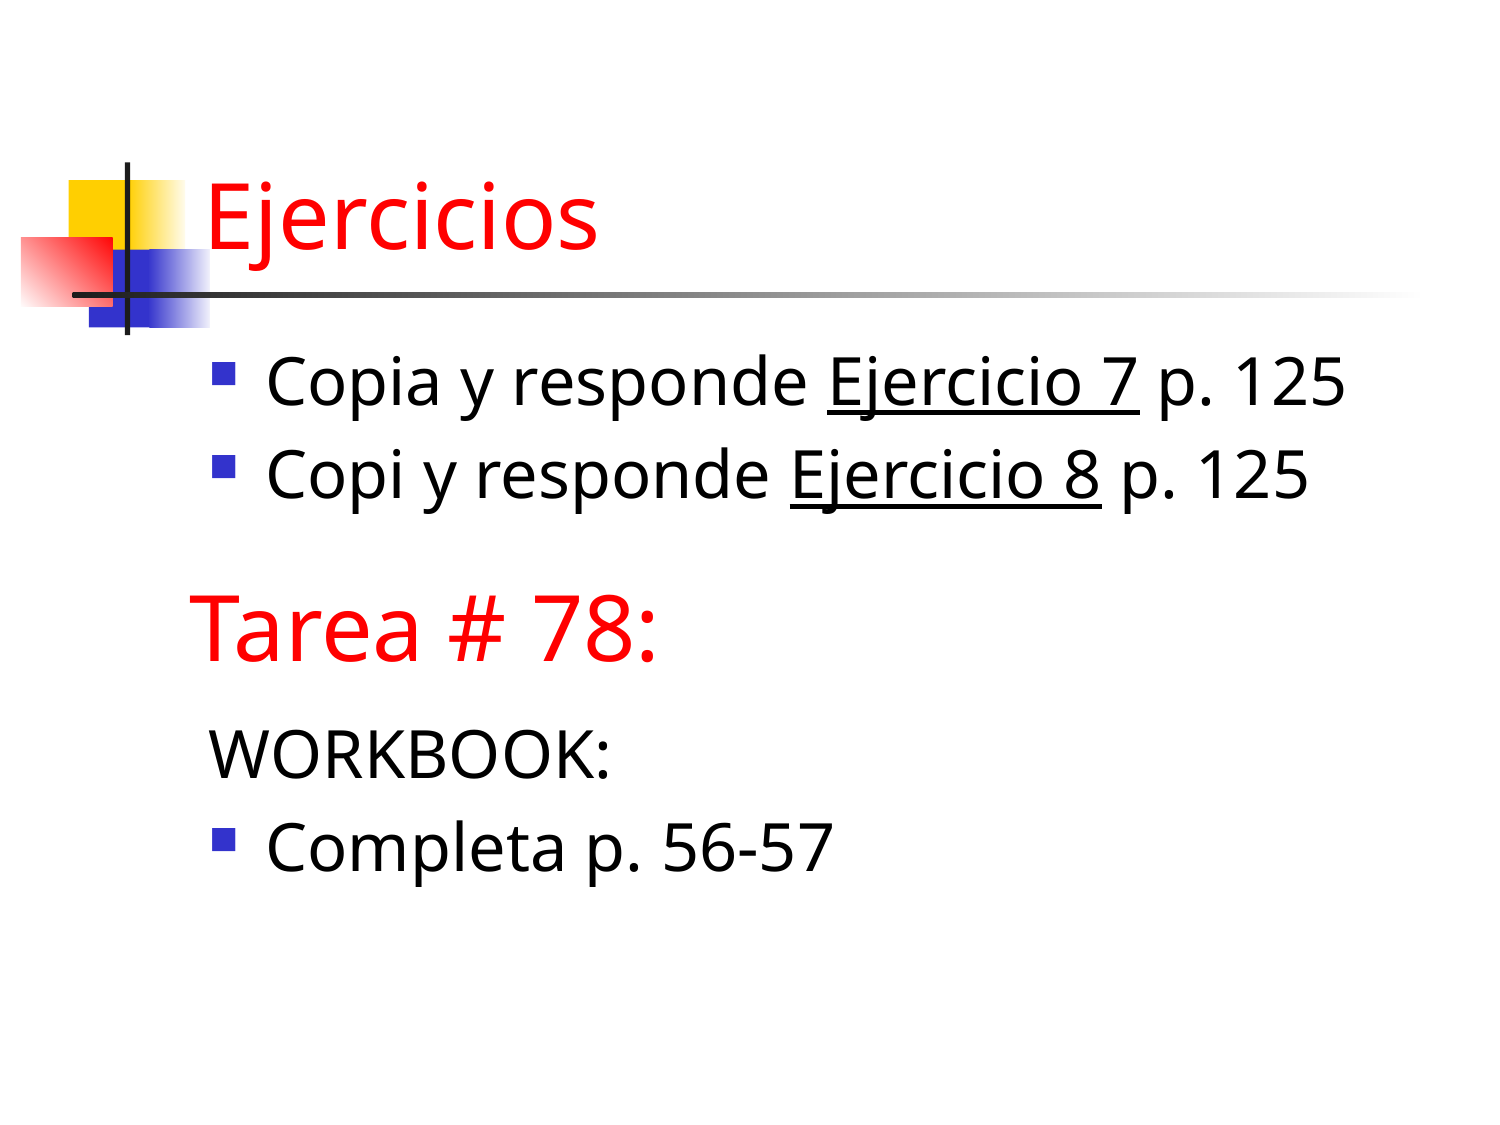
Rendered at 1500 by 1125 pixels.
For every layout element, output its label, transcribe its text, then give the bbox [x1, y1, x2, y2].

title Ejercicios [188, 35, 1468, 275]
text_box Tarea # 78: [174, 447, 1454, 688]
list Copia y responde Ejercicio 7 p. 125 Copi y responde Ejercicio 8 p. 125 WORKBOOK: Completa p. 56-57 [193, 331, 1469, 1006]
